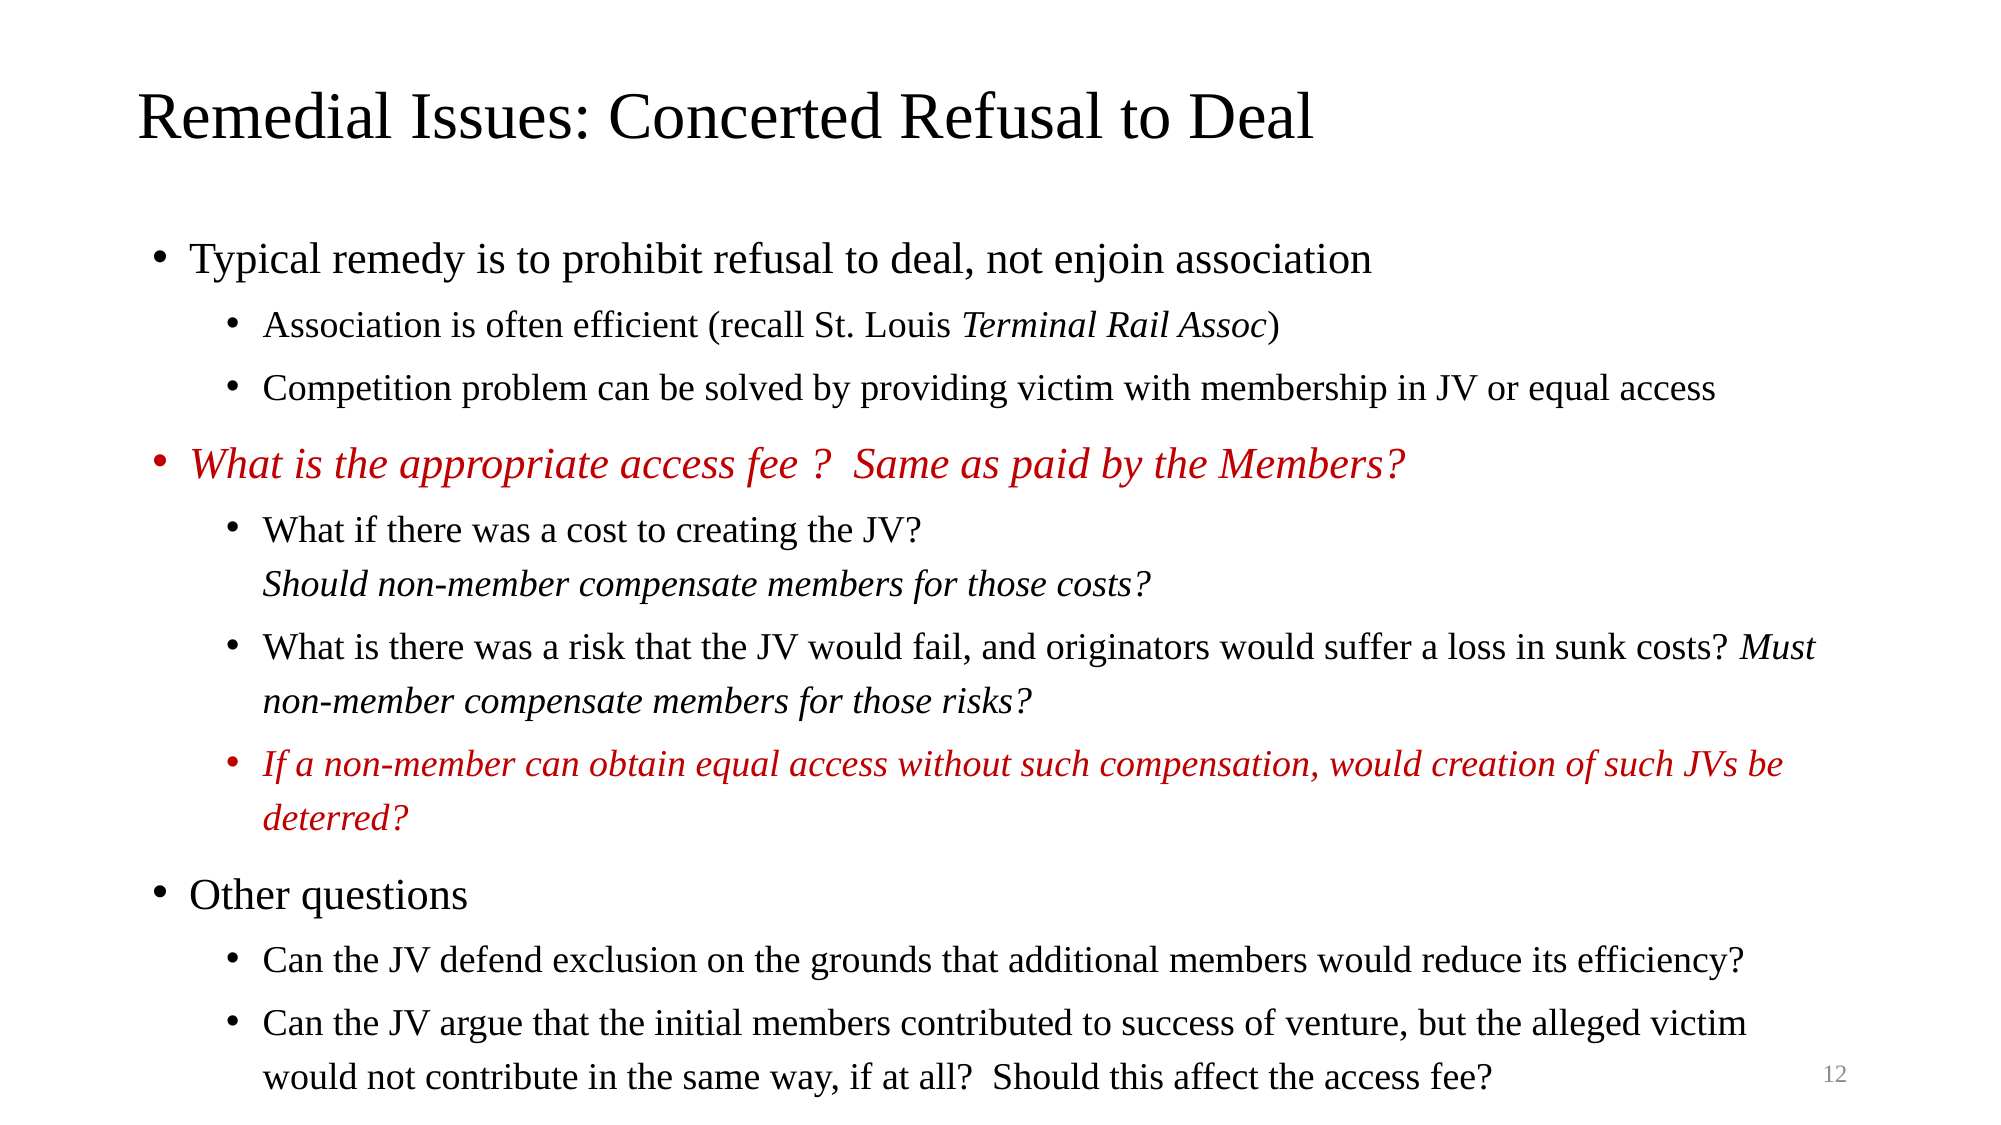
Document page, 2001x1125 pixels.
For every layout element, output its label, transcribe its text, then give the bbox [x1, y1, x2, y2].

list Typical remedy is to prohibit refusal to deal, not enjoin association Association is often efficient (recall St. Louis Terminal Rail Assoc) Competition problem can be solved by providing victim with membership in JV or equal access What is the appropriate access fee ? Same as paid by the Members? What if there was a cost to creating the JV? Should non-member compensate members for those costs? What is there was a risk that the JV would fail, and originators would suffer a loss in sunk costs? Must non-member compensate members for those risks? If a non-member can obtain equal access without such compensation, would creation of such JVs be deterred? Other questions Can the JV defend exclusion on the grounds that additional members would reduce its efficiency? Can the JV argue that the initial members contributed to success of venture, but the alleged victim would not contribute in the same way, if at all? Should this affect the access fee? [137, 211, 1863, 1117]
title Remedial Issues: Concerted Refusal to Deal [122, 8, 1848, 227]
slide_number 12 [1412, 1042, 1863, 1103]
